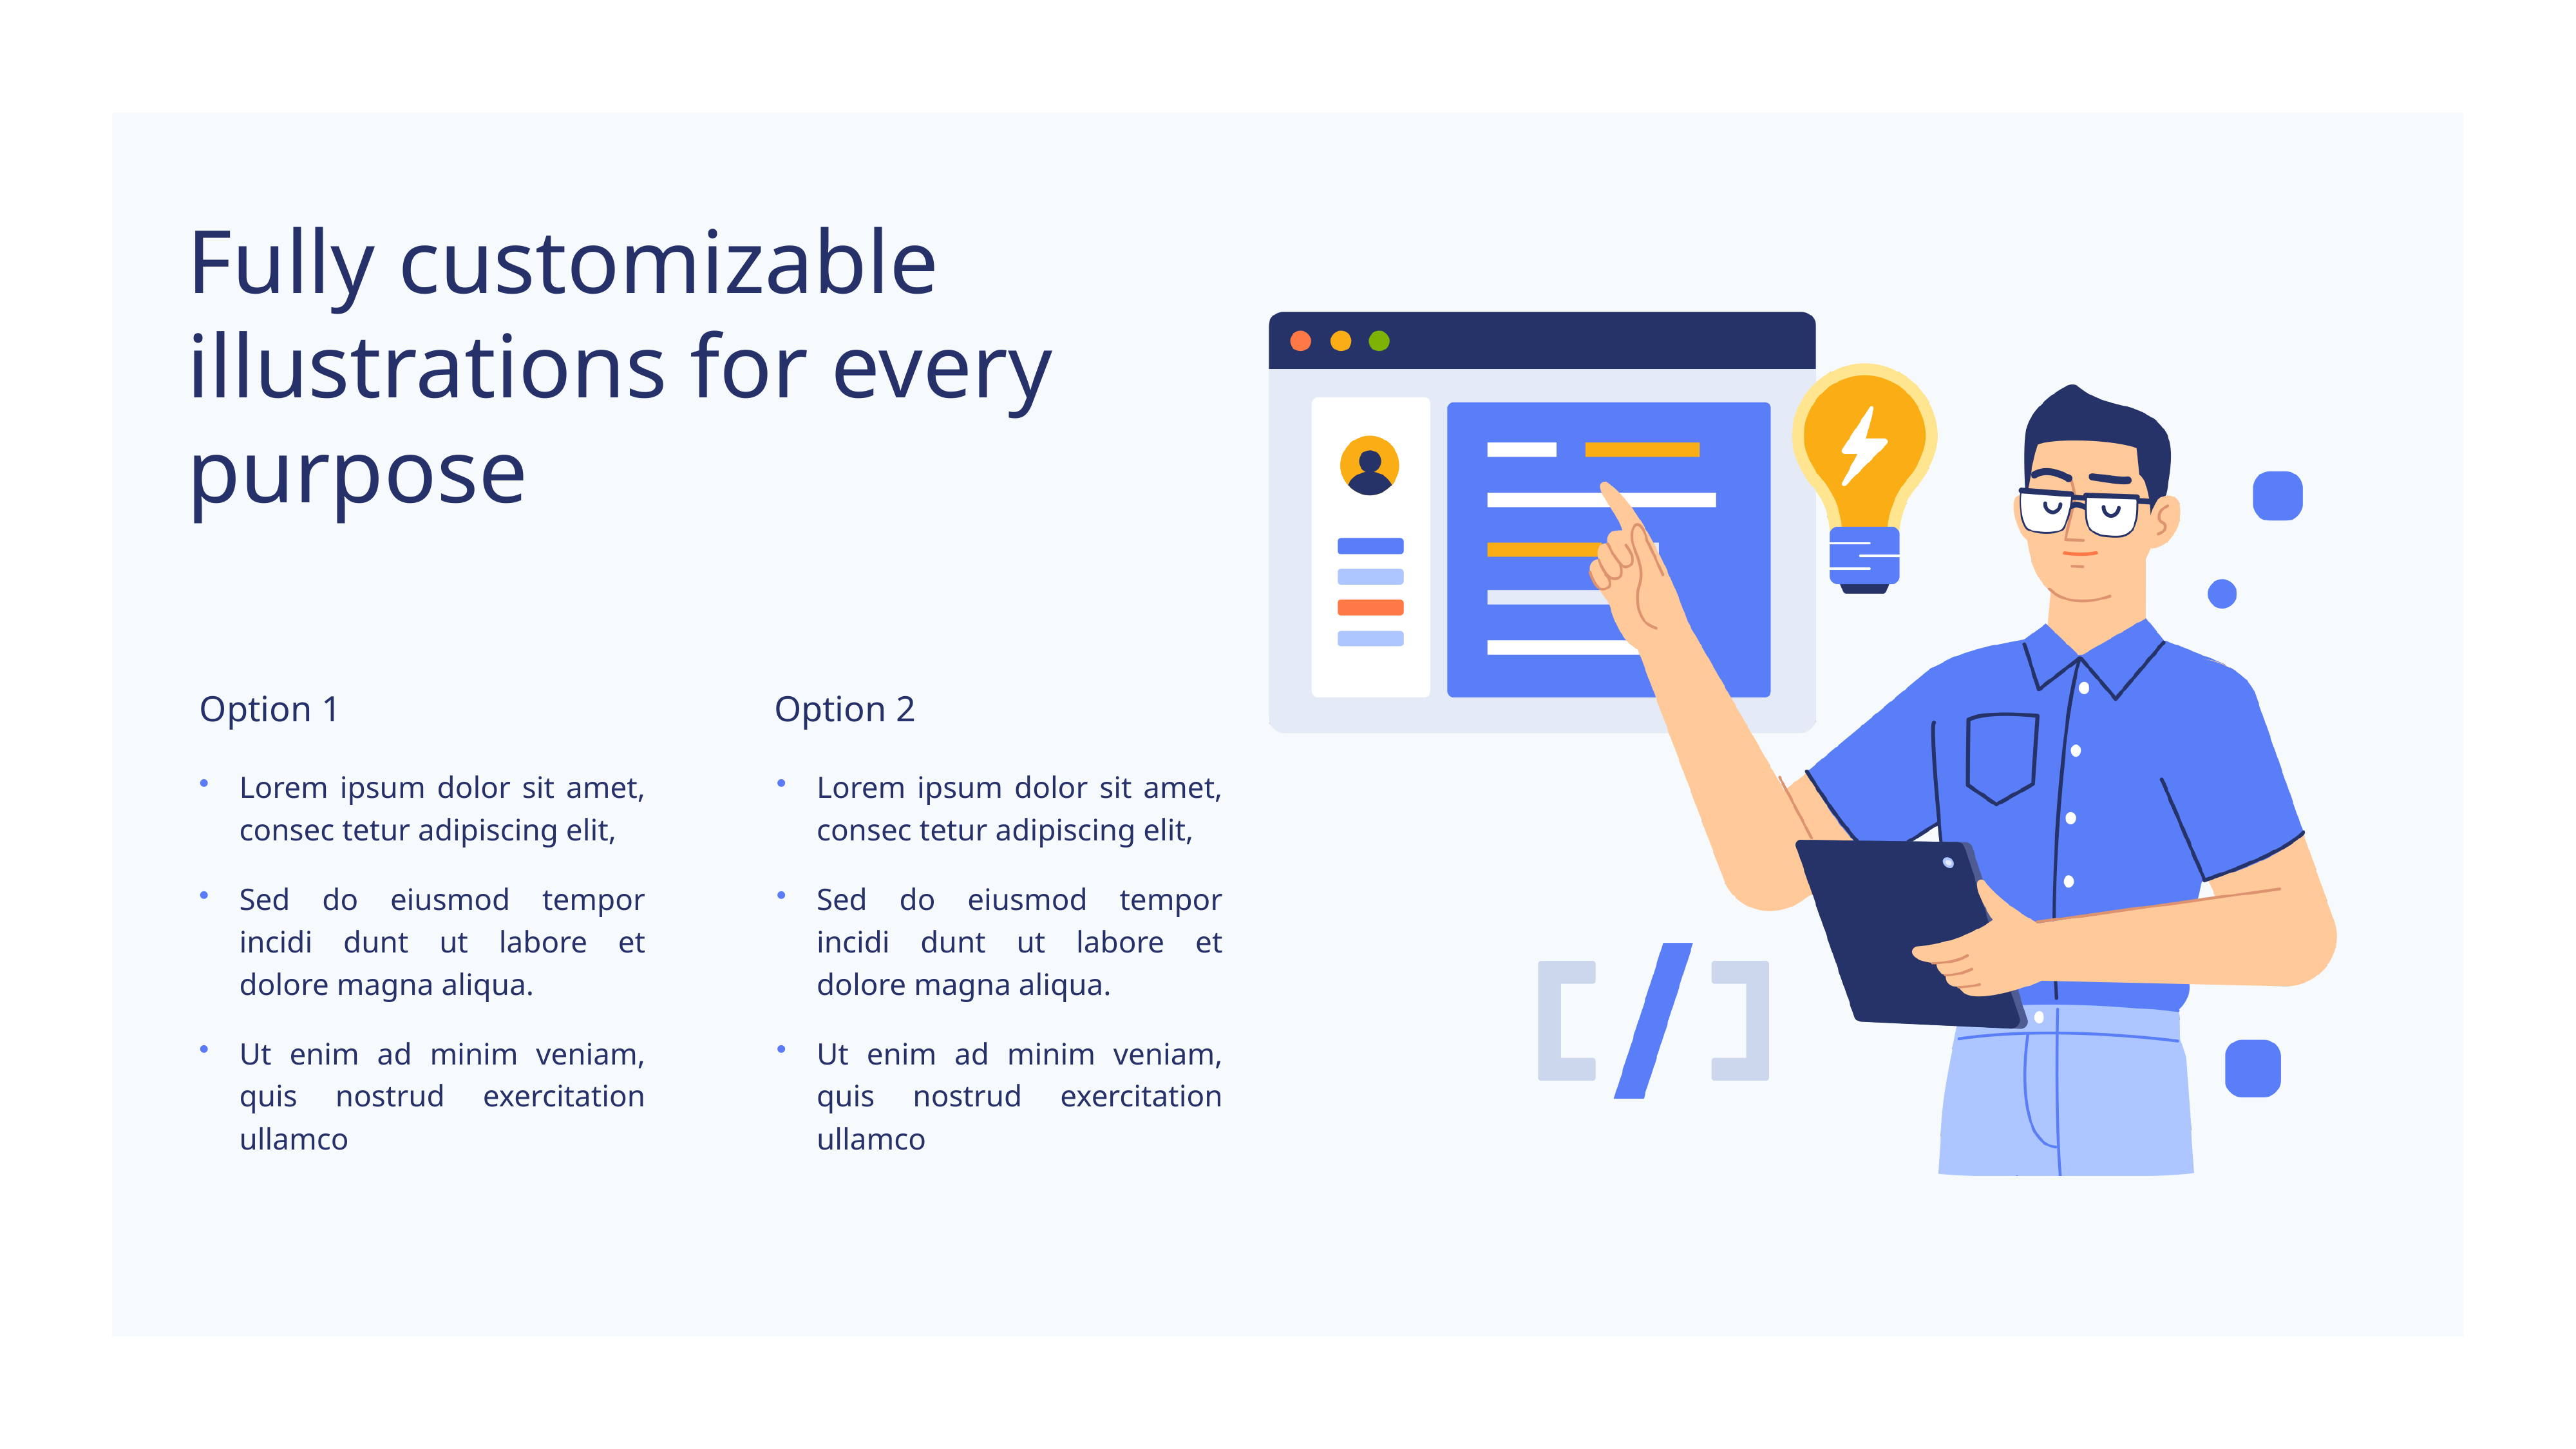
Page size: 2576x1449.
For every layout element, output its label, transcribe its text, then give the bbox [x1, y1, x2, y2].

text_box [112, 112, 1099, 1336]
text_box Lorem ipsum dolor sit amet, consec tetur adipiscing elit, Sed do eiusmod tempor incidi dunt ut labore et dolore magna aliqua. Ut enim ad minim veniam, quis nostrud exercitation ullamco [772, 757, 1099, 1160]
text_box Lorem ipsum dolor sit amet, consec tetur adipiscing elit, Sed do eiusmod tempor incidi dunt ut labore et dolore magna aliqua. Ut enim ad minim veniam, quis nostrud exercitation ullamco [194, 757, 650, 1160]
text_box Option 1 [190, 668, 748, 739]
text_box Fully customizable illustrations for every purpose [182, 201, 1099, 525]
text_box Option 2 [764, 668, 1061, 739]
picture [1099, 0, 2576, 1449]
